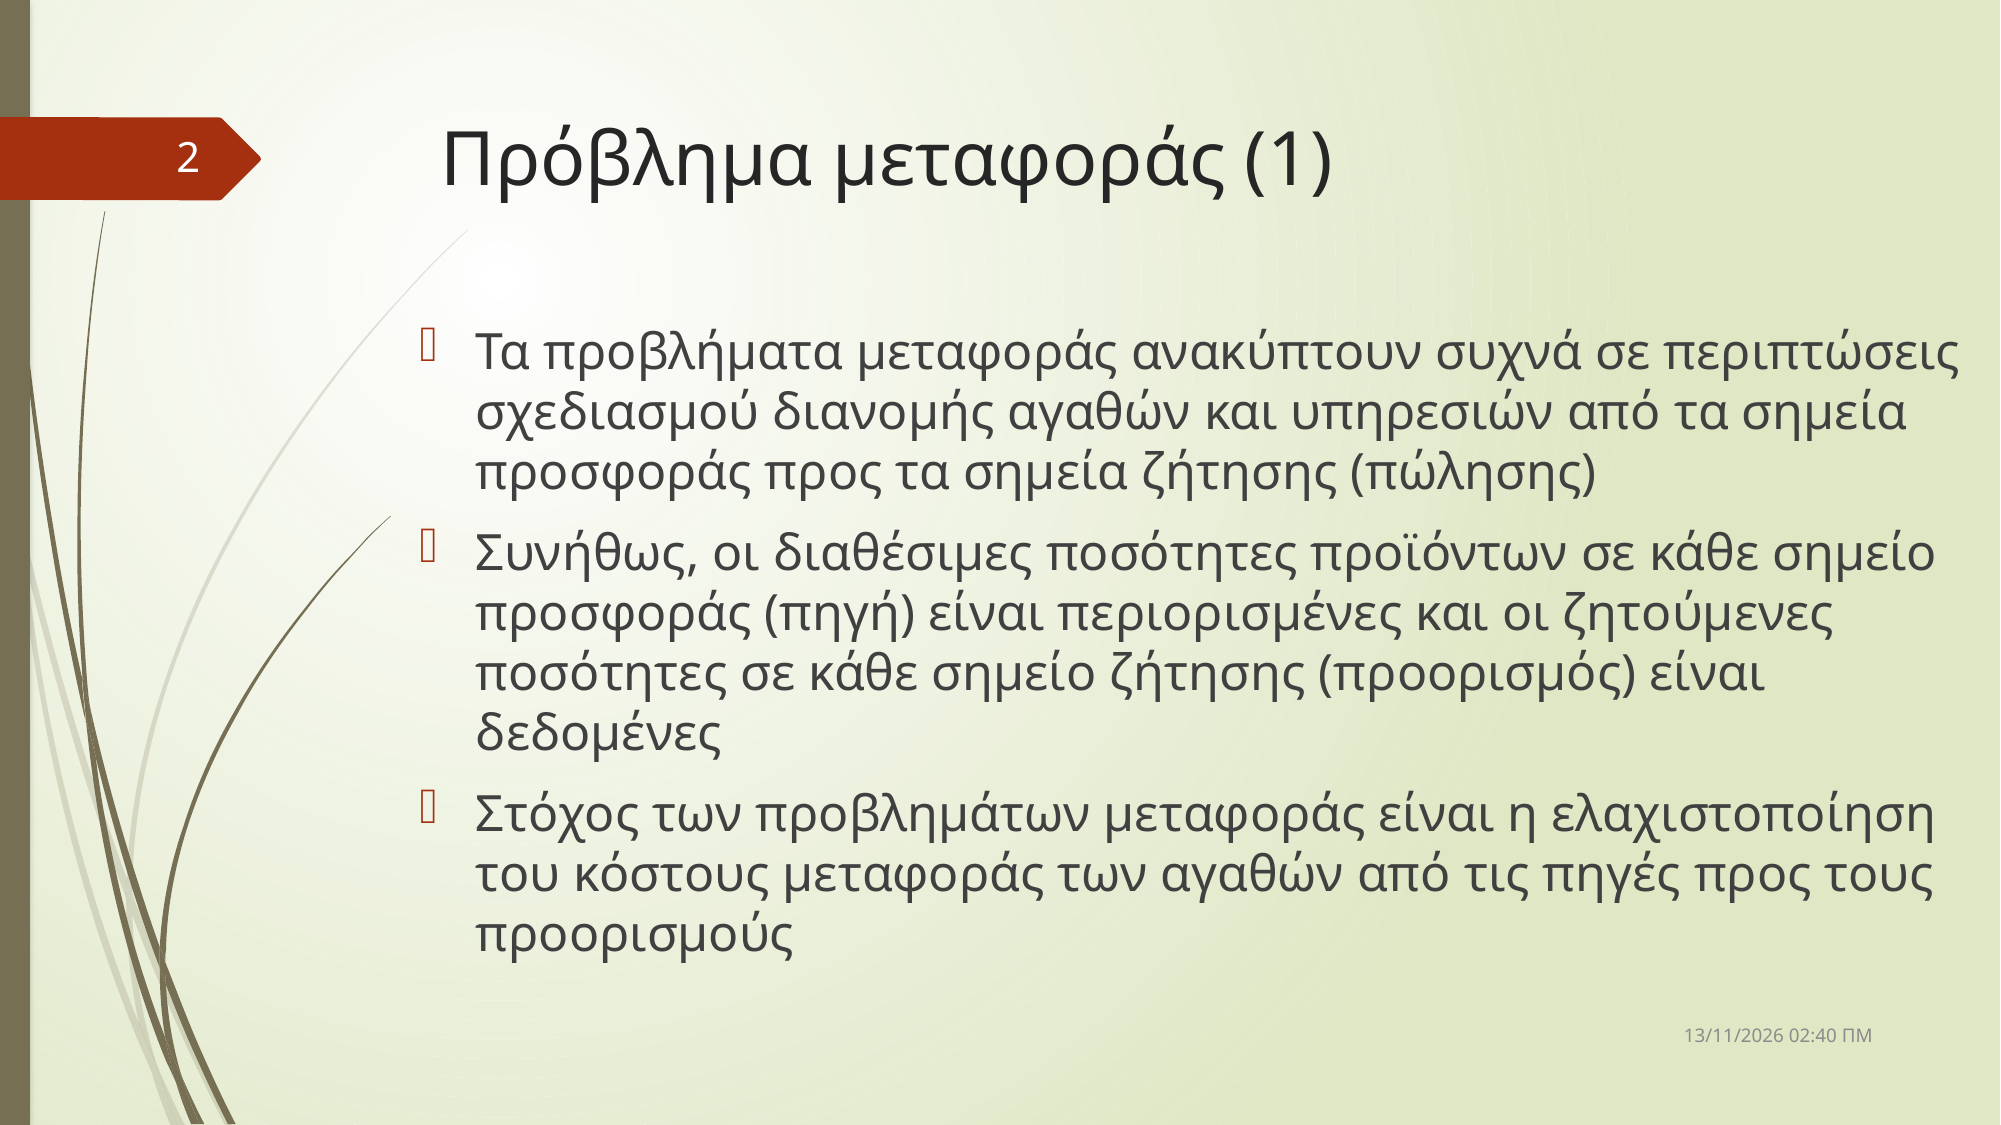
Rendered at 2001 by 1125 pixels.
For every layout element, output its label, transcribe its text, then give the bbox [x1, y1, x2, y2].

slide_number 2 [87, 129, 216, 190]
title Πρόβλημα μεταφοράς (1) [425, 102, 1888, 312]
list Τα προβλήματα μεταφοράς ανακύπτουν συχνά σε περιπτώσεις σχεδιασμού διανομής αγαθών και υπηρεσιών από τα σημεία προσφοράς προς τα σημεία ζήτησης (πώλησης) Συνήθως, οι διαθέσιμες ποσότητες προϊόντων σε κάθε σημείο προσφοράς (πηγή) είναι περιορισμένες και οι ζητούμενες ποσότητες σε κάθε σημείο ζήτησης (προορισμός) είναι δεδομένες Στόχος των προβλημάτων μεταφοράς είναι η ελαχιστοποίηση του κόστους μεταφοράς των αγαθών από τις πηγές προς τους προορισμούς [404, 312, 2000, 1113]
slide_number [1638, 1005, 1888, 1067]
